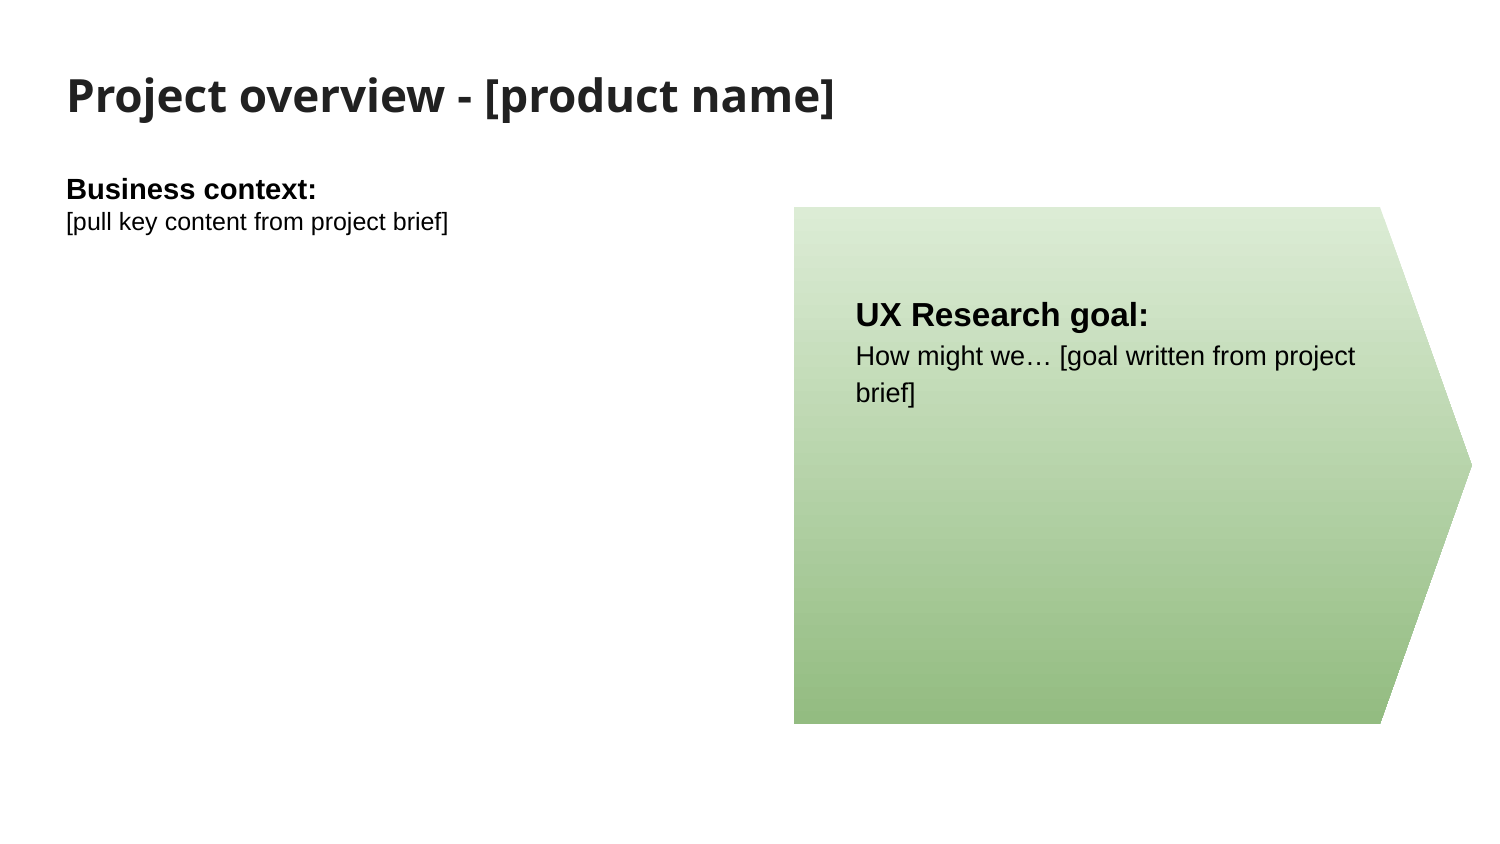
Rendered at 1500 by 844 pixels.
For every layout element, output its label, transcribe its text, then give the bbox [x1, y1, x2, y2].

title Project overview - [product name] [51, 52, 1345, 150]
list Business context: [pull key content from project brief] [51, 149, 750, 711]
list UX Research goal: How might we… [goal written from project brief] [840, 272, 1380, 696]
text_box [793, 206, 1472, 724]
